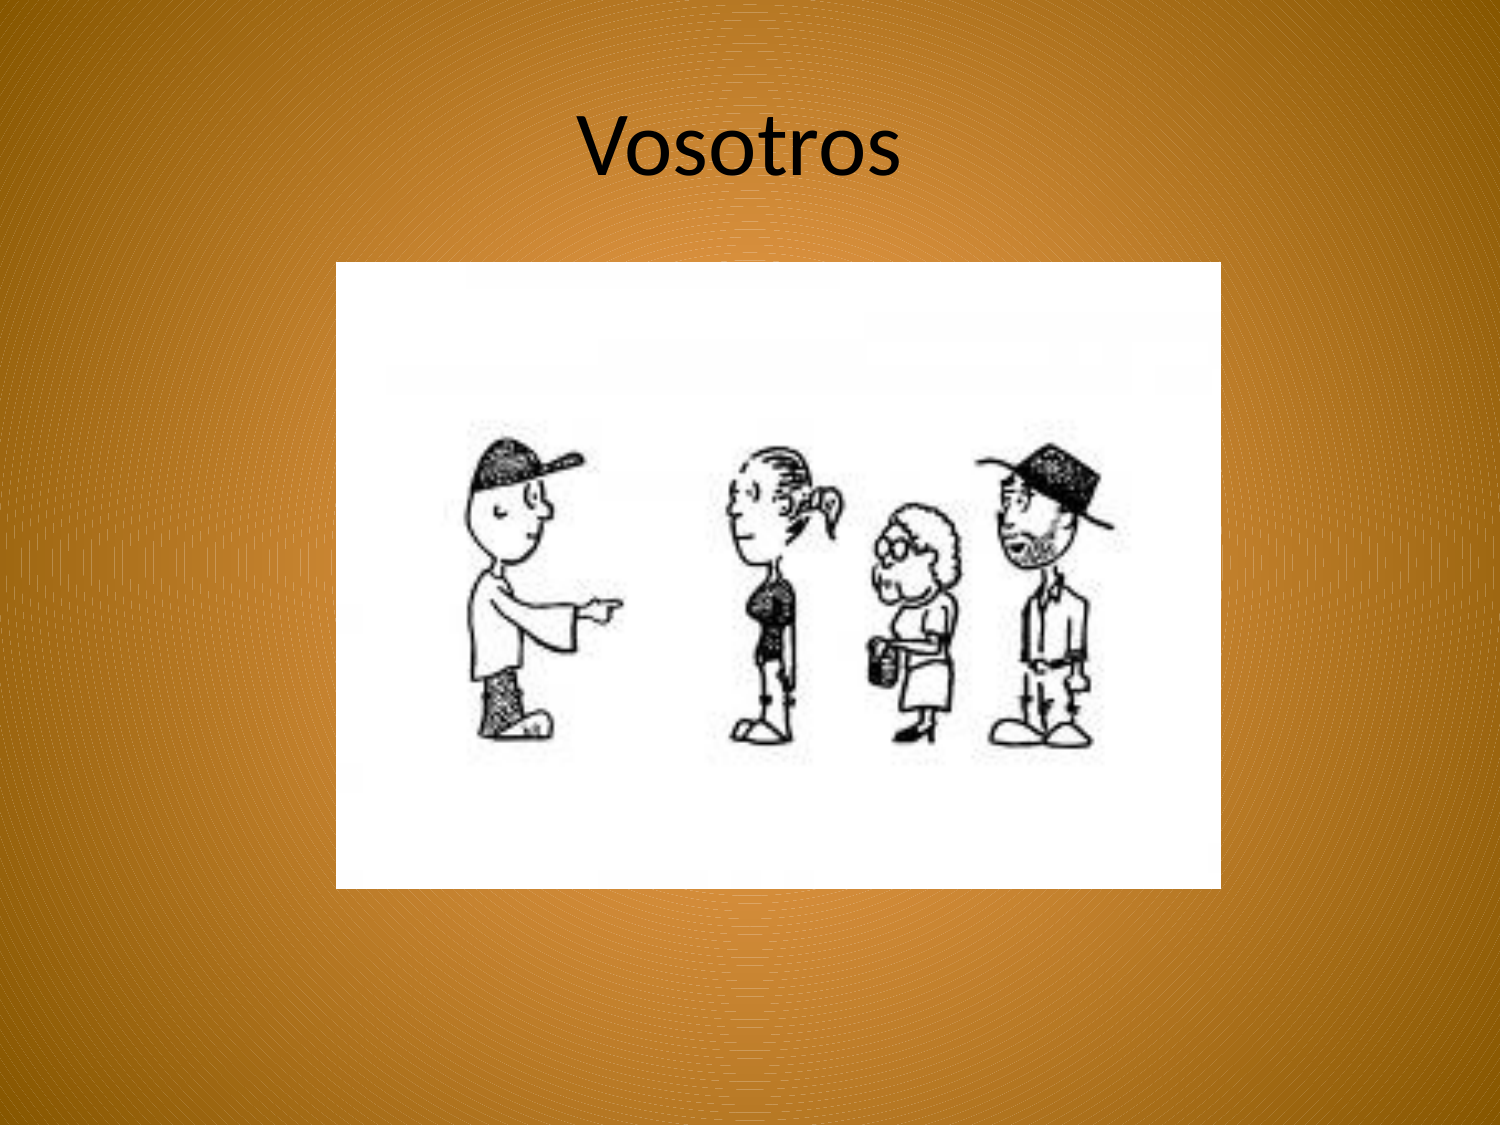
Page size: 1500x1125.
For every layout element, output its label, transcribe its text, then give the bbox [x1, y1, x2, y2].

title Vosotros [75, 45, 1425, 233]
picture [335, 262, 1221, 889]
